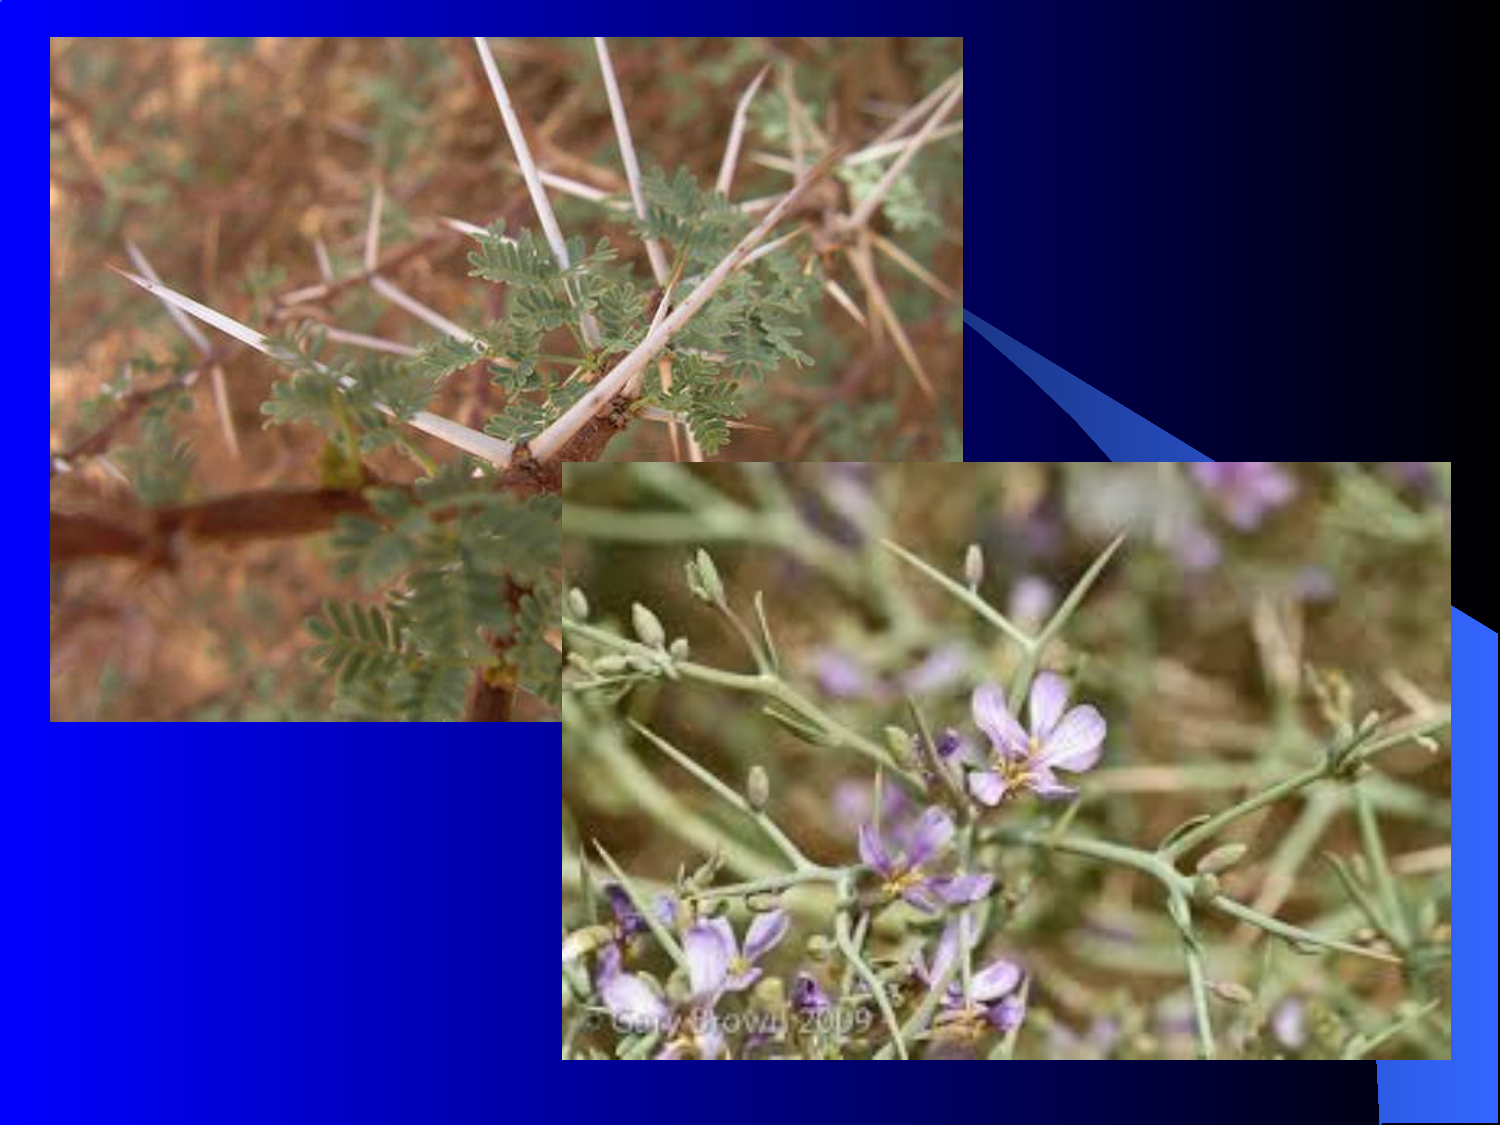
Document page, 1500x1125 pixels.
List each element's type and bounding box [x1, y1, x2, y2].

picture [49, 37, 1452, 1060]
